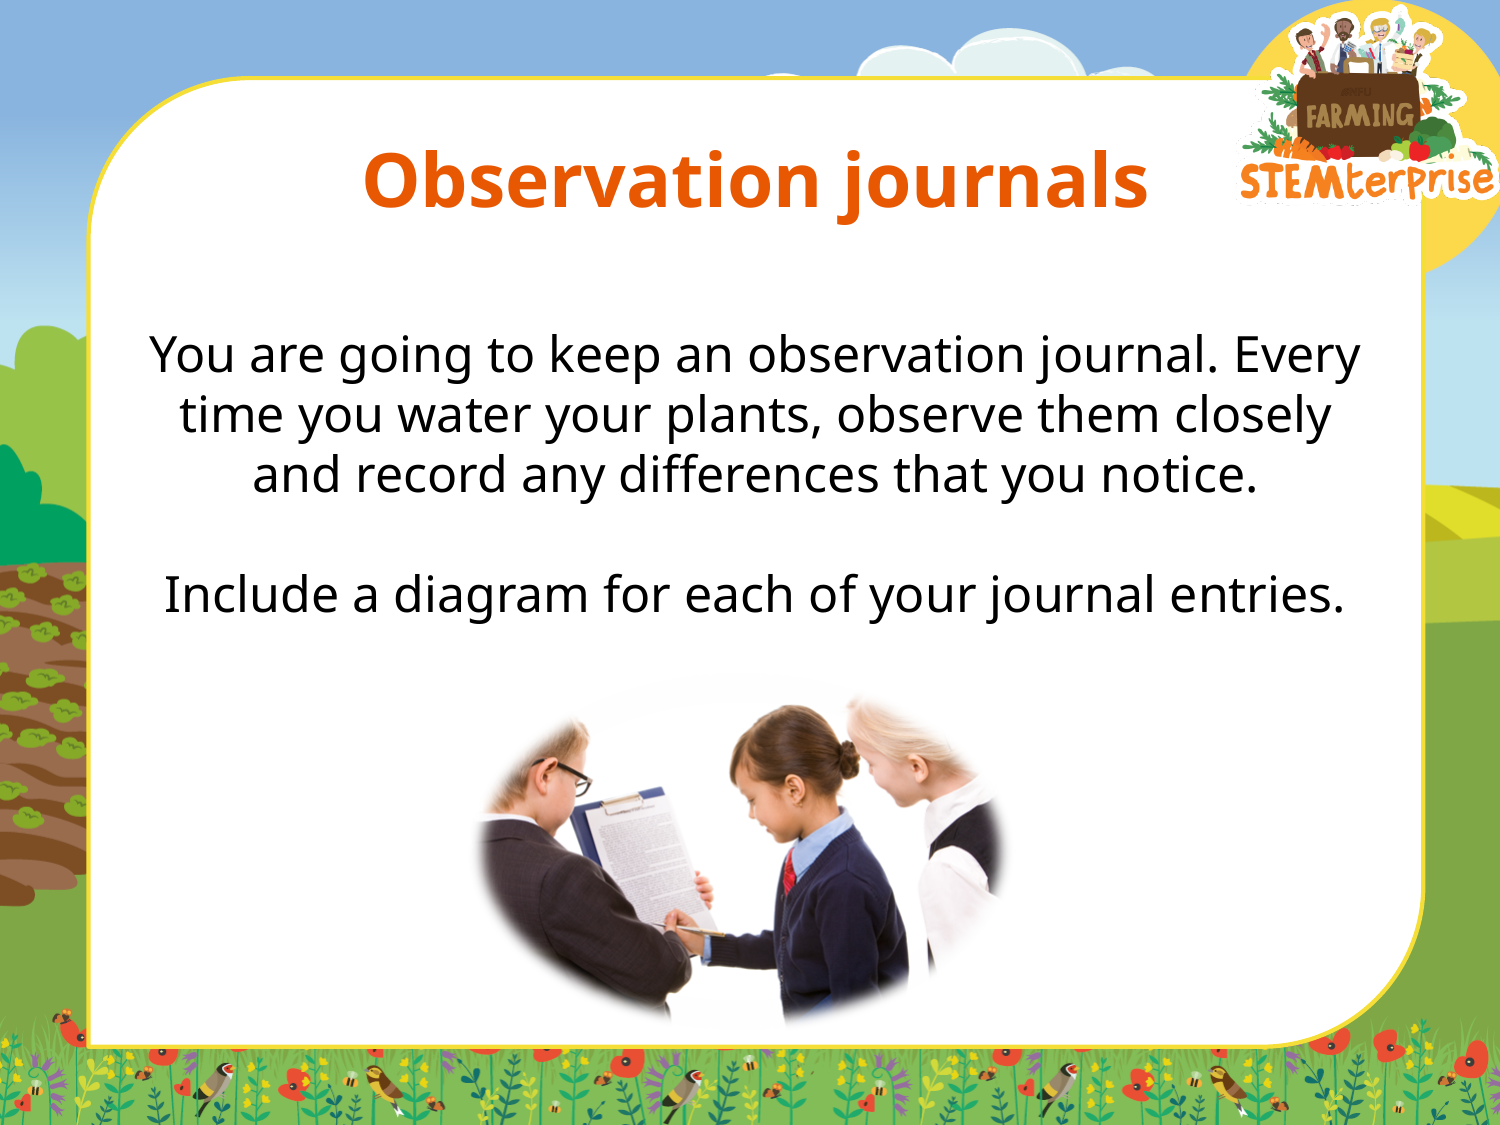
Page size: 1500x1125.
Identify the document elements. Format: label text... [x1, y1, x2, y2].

picture [0, 0, 1500, 1125]
text_box [86, 75, 1426, 1049]
text_box Observation journals [194, 125, 1317, 231]
text_box You are going to keep an observation journal. Every time you water your plants, observe them closely and record any differences that you notice. Include a diagram for each of your journal entries. [123, 255, 1388, 751]
